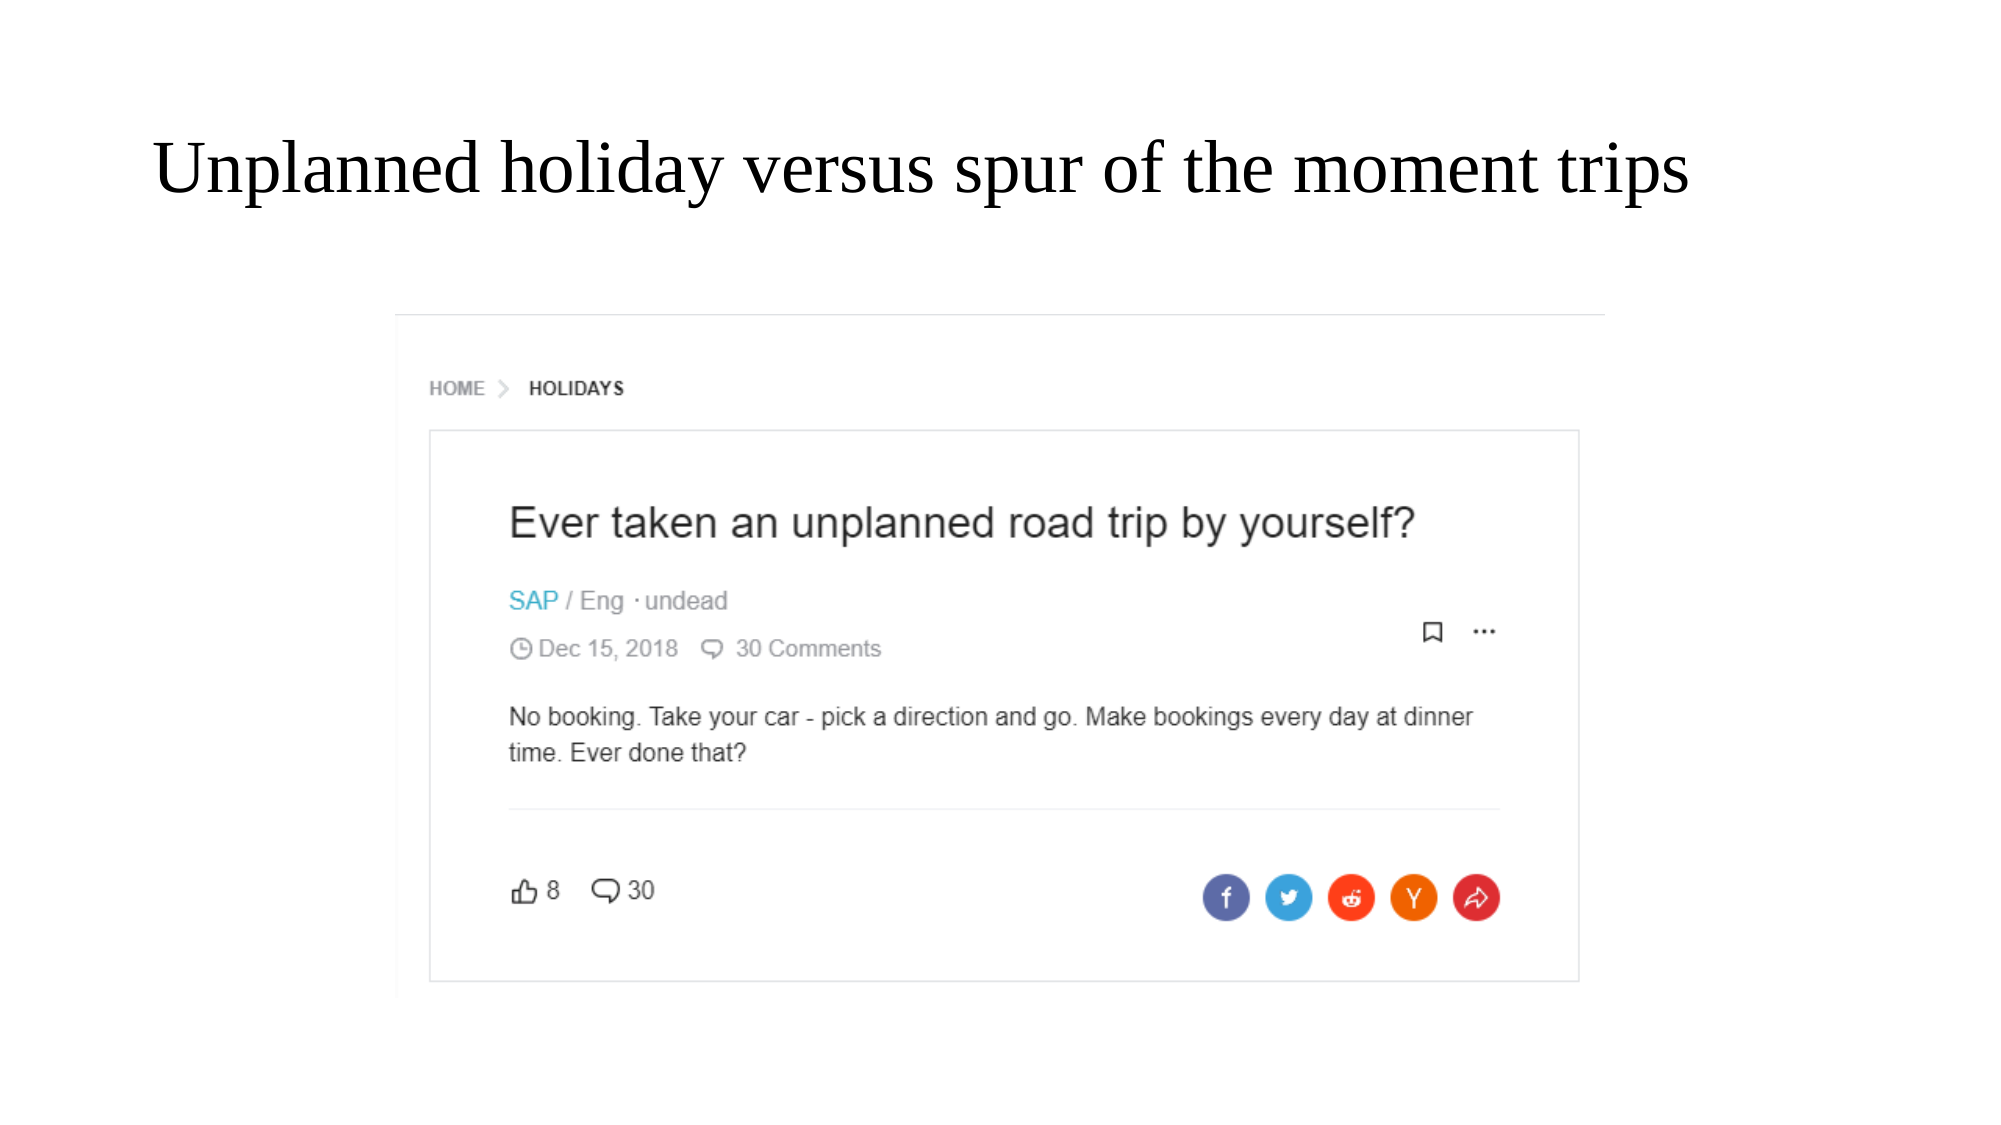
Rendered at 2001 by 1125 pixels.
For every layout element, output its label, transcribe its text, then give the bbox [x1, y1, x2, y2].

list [395, 314, 1605, 998]
title Unplanned holiday versus spur of the moment trips [137, 59, 1863, 278]
